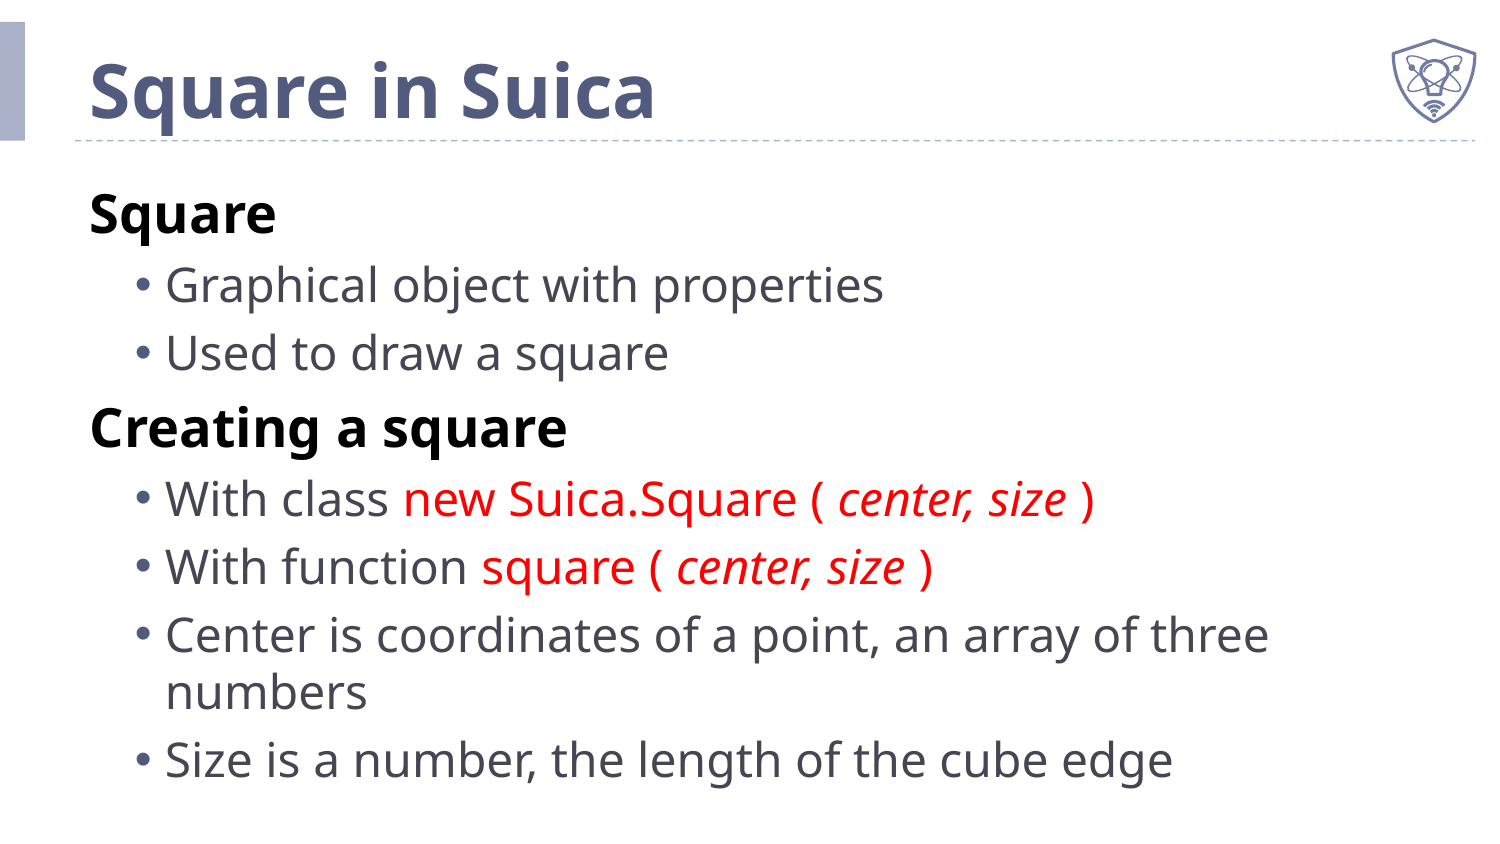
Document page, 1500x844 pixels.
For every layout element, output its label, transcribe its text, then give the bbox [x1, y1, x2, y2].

list Square Graphical object with properties Used to draw a square Creating a square With class new Suica.Square ( center, size ) With function square ( center, size ) Center is coordinates of a point, an array of three numbers Size is a number, the length of the cube edge [75, 171, 1475, 835]
title Square in Suica [75, 18, 1475, 141]
